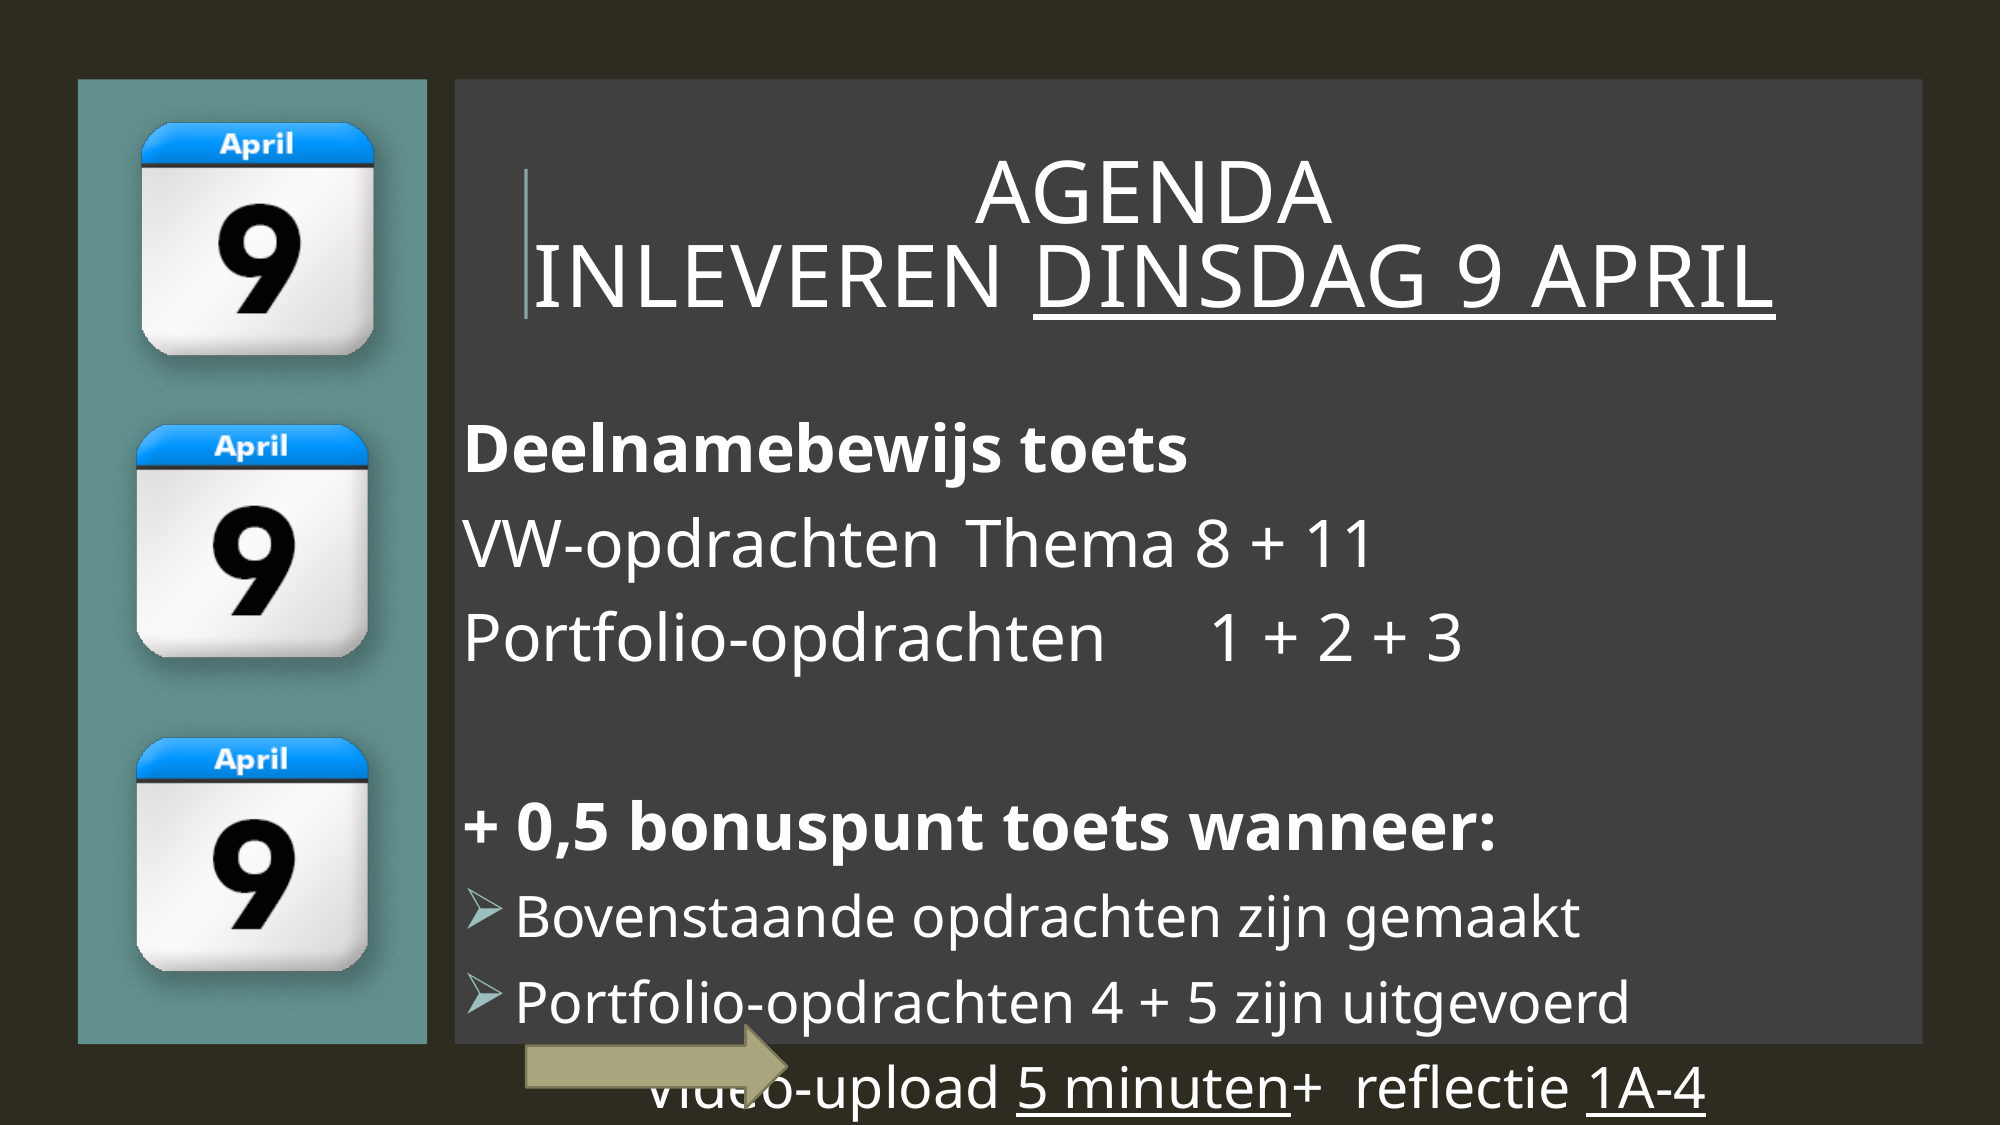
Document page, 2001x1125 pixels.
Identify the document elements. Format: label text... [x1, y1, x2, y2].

text_box [524, 1023, 789, 1110]
text_box [0, 0, 2000, 1125]
text_box [453, 78, 1924, 1045]
title Agenda Inleveren Dinsdag 9 april [505, 117, 1805, 364]
text_box [77, 78, 428, 1045]
picture [95, 82, 415, 1011]
list Deelnamebewijs toets VW-opdrachten Thema 8 + 11 Portfolio-opdrachten 1 + 2 + 3 + 0,5 bonuspunt toets wanneer: Bovenstaande opdrachten zijn gemaakt Portfolio-opdrachten 4 + 5 zijn uitgevoerd Video-upload 5 minuten+ reflectie 1A-4 [454, 408, 1934, 1125]
